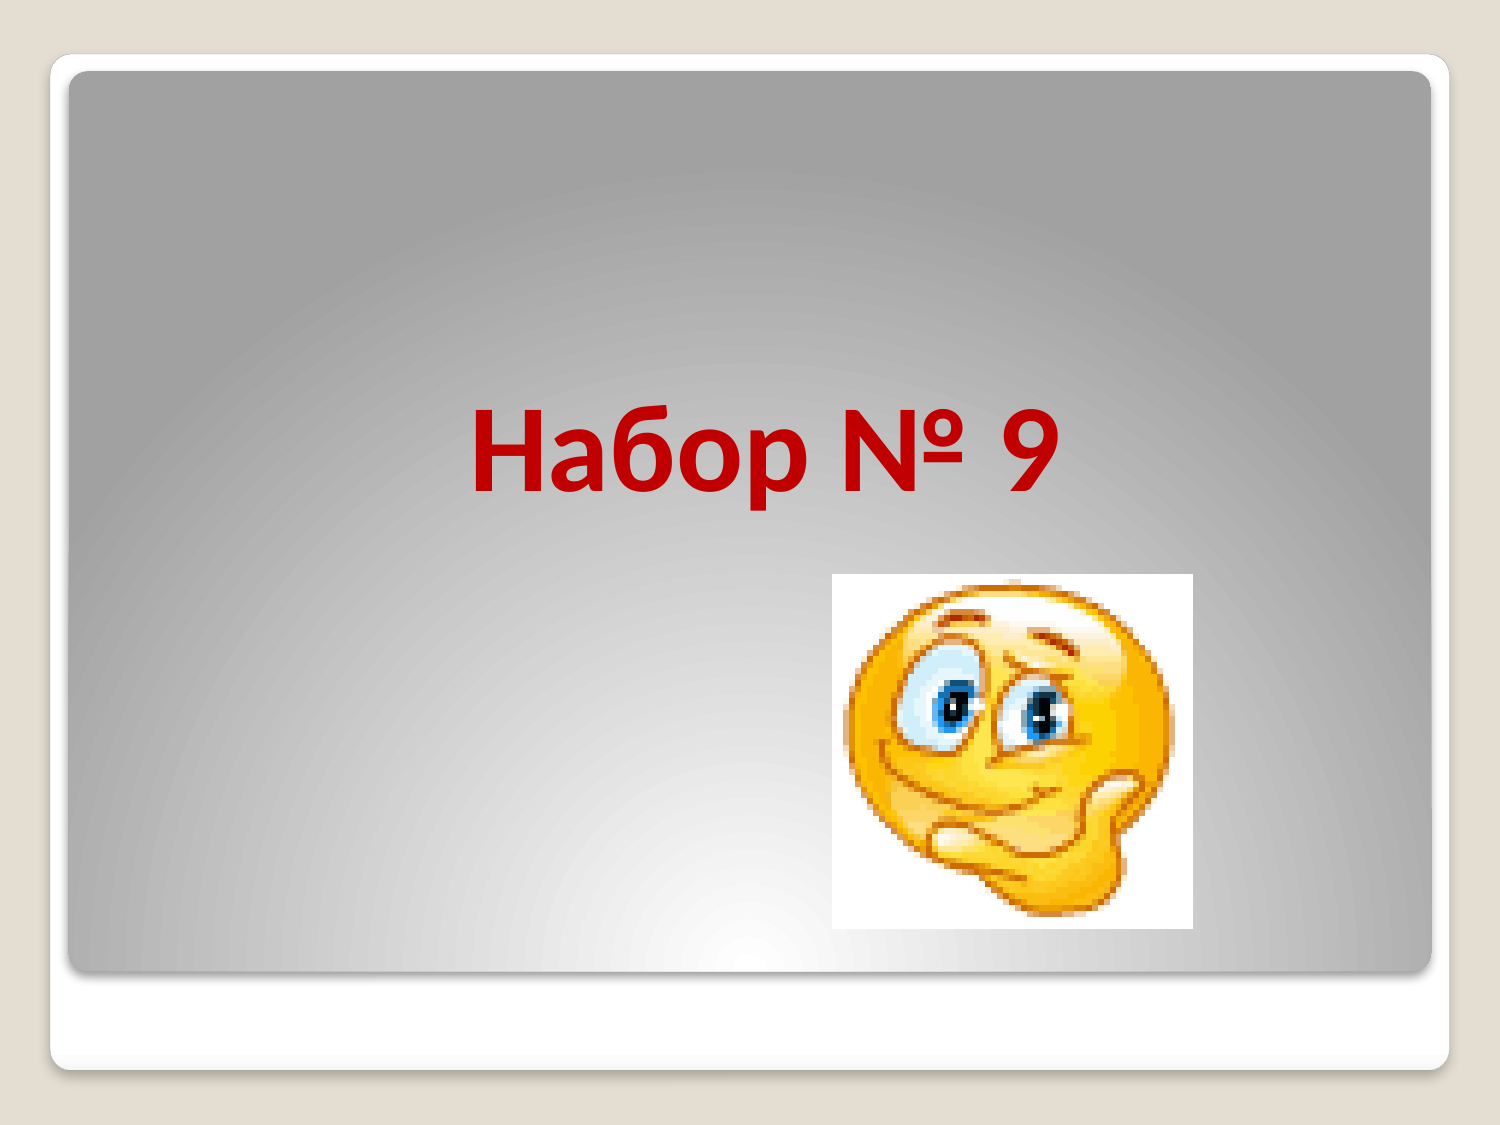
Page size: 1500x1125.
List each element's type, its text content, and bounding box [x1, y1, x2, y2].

title Набор № 9 [93, 351, 1437, 524]
picture [831, 573, 1194, 930]
